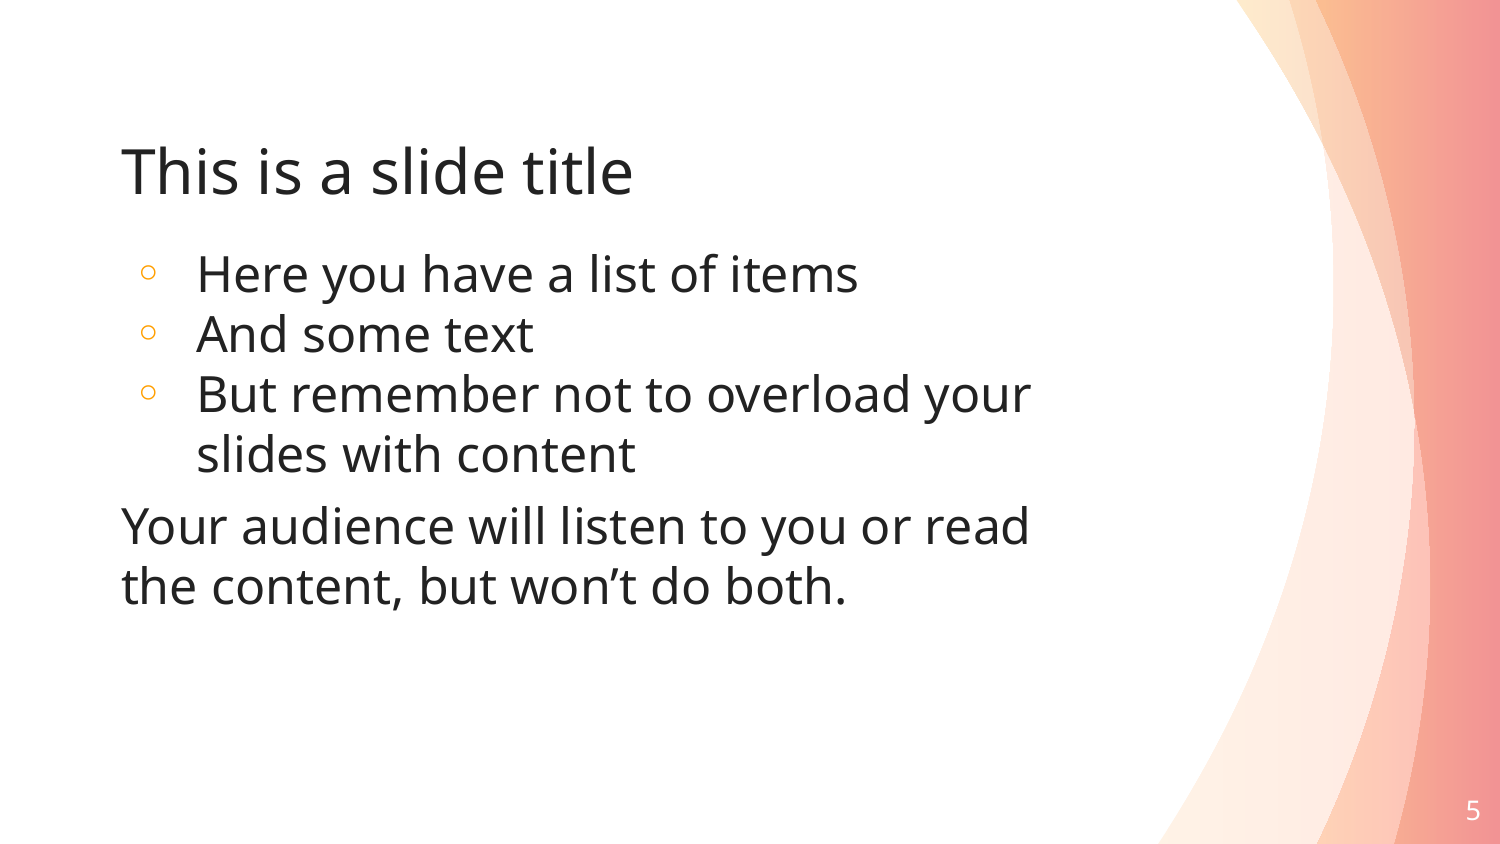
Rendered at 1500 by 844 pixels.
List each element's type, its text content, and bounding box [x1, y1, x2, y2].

list Here you have a list of items And some text But remember not to overload your slides with content Your audience will listen to you or read the content, but won’t do both. [121, 242, 1111, 742]
title This is a slide title [121, 84, 1111, 207]
slide_number ‹#› [1391, 779, 1482, 844]
